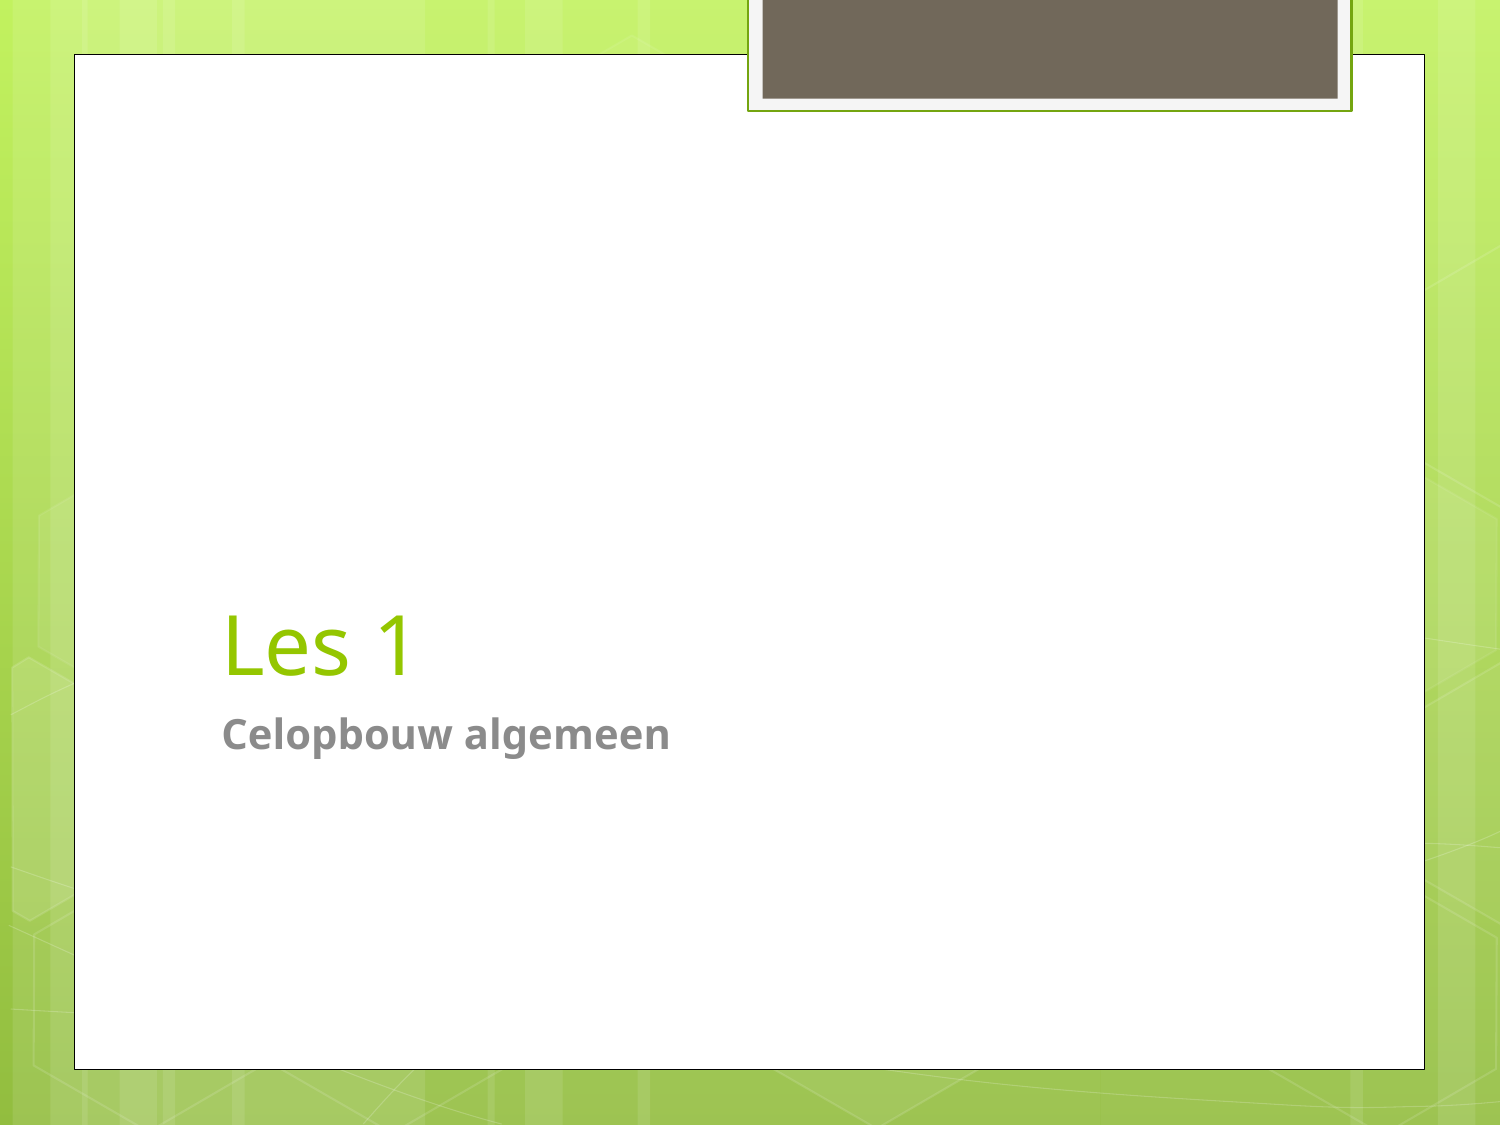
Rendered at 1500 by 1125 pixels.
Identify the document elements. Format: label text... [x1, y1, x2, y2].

title Les 1 [206, 475, 1296, 699]
list Celopbouw algemeen [206, 699, 1296, 950]
